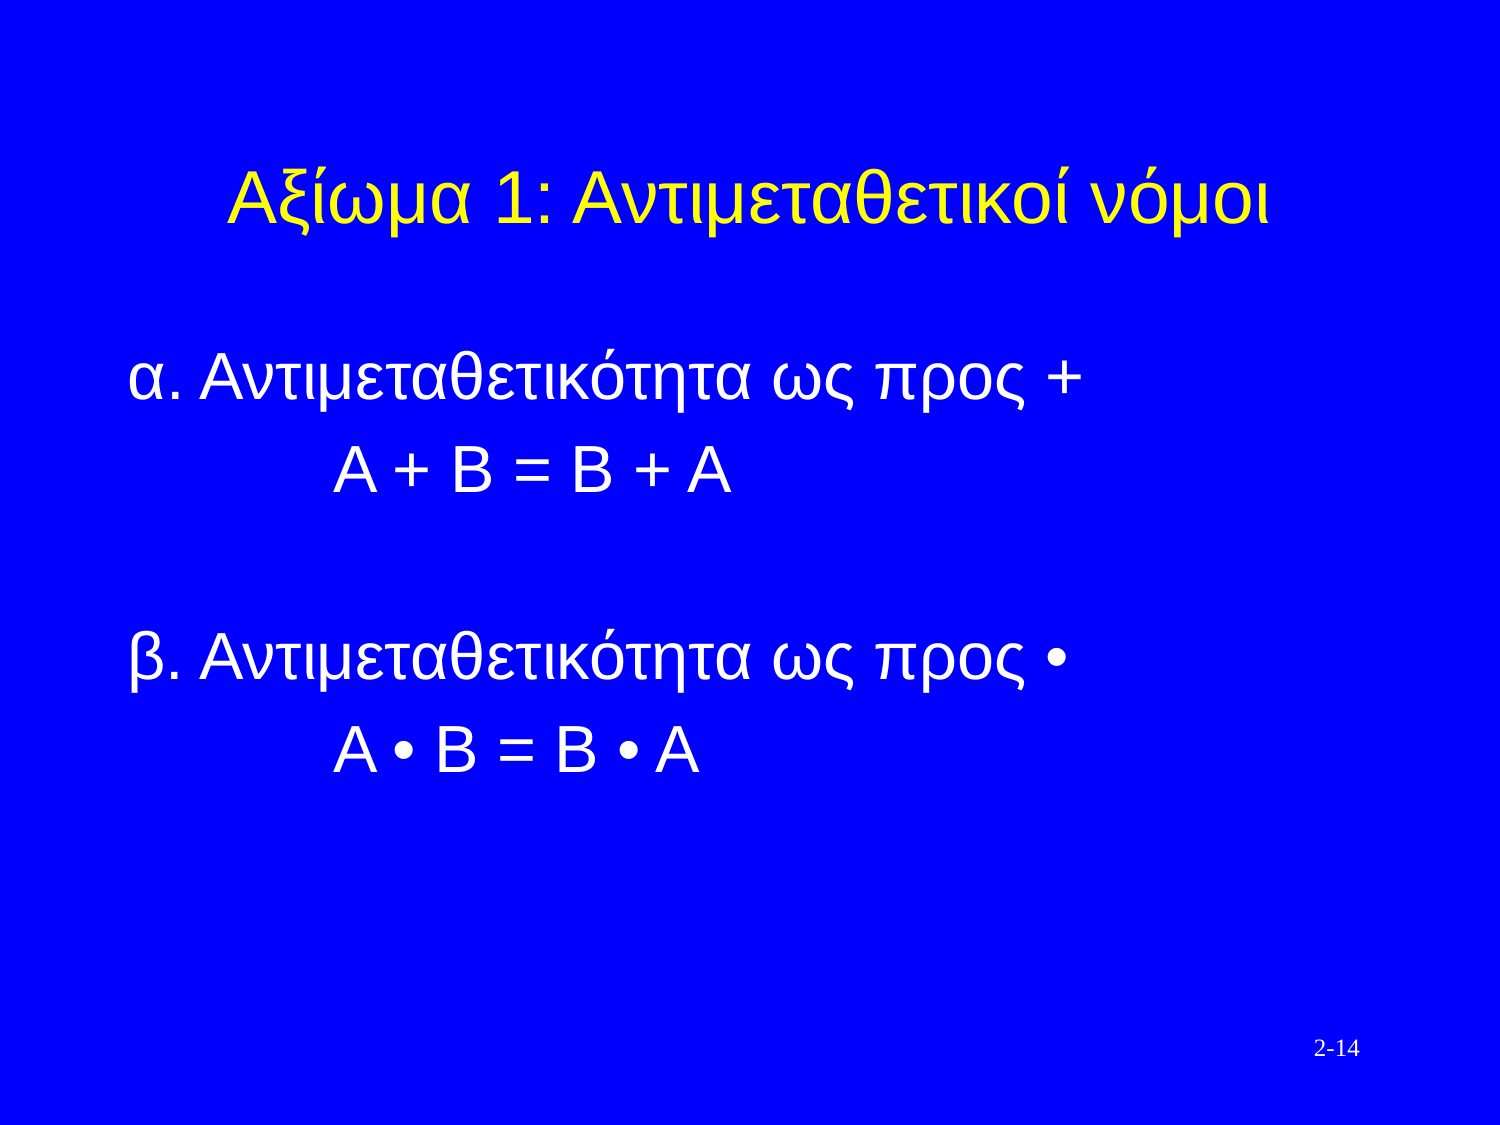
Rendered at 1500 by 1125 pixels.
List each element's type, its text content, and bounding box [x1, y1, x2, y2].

title Αξίωμα 1: Αντιμεταθετικοί νόμοι [112, 99, 1388, 288]
list α. Αντιμεταθετικότητα ως προς + Α + Β = Β + Α β. Αντιμεταθετικότητα ως προς • Α • Β = Β • Α [112, 324, 1388, 1001]
